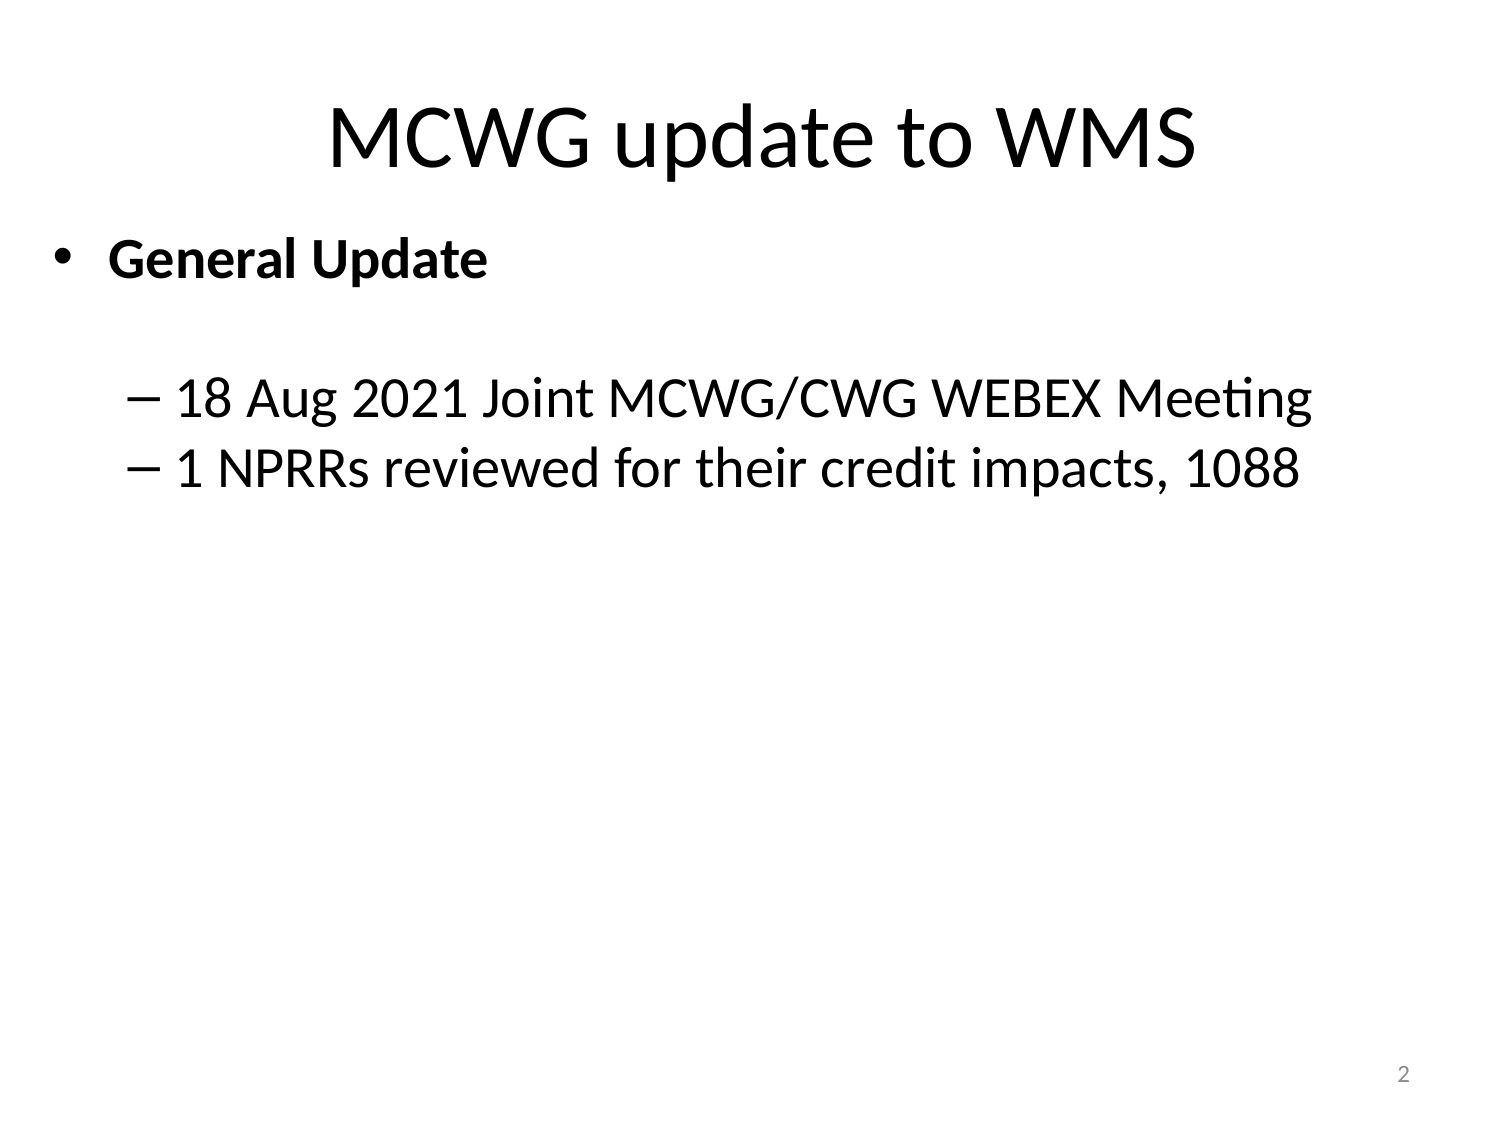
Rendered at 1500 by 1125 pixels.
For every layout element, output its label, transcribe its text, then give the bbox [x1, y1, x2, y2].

title MCWG update to WMS [87, 62, 1438, 200]
slide_number 2 [1074, 1042, 1425, 1103]
list General Update 18 Aug 2021 Joint MCWG/CWG WEBEX Meeting 1 NPRRs reviewed for their credit impacts, 1088 [37, 212, 1450, 1000]
